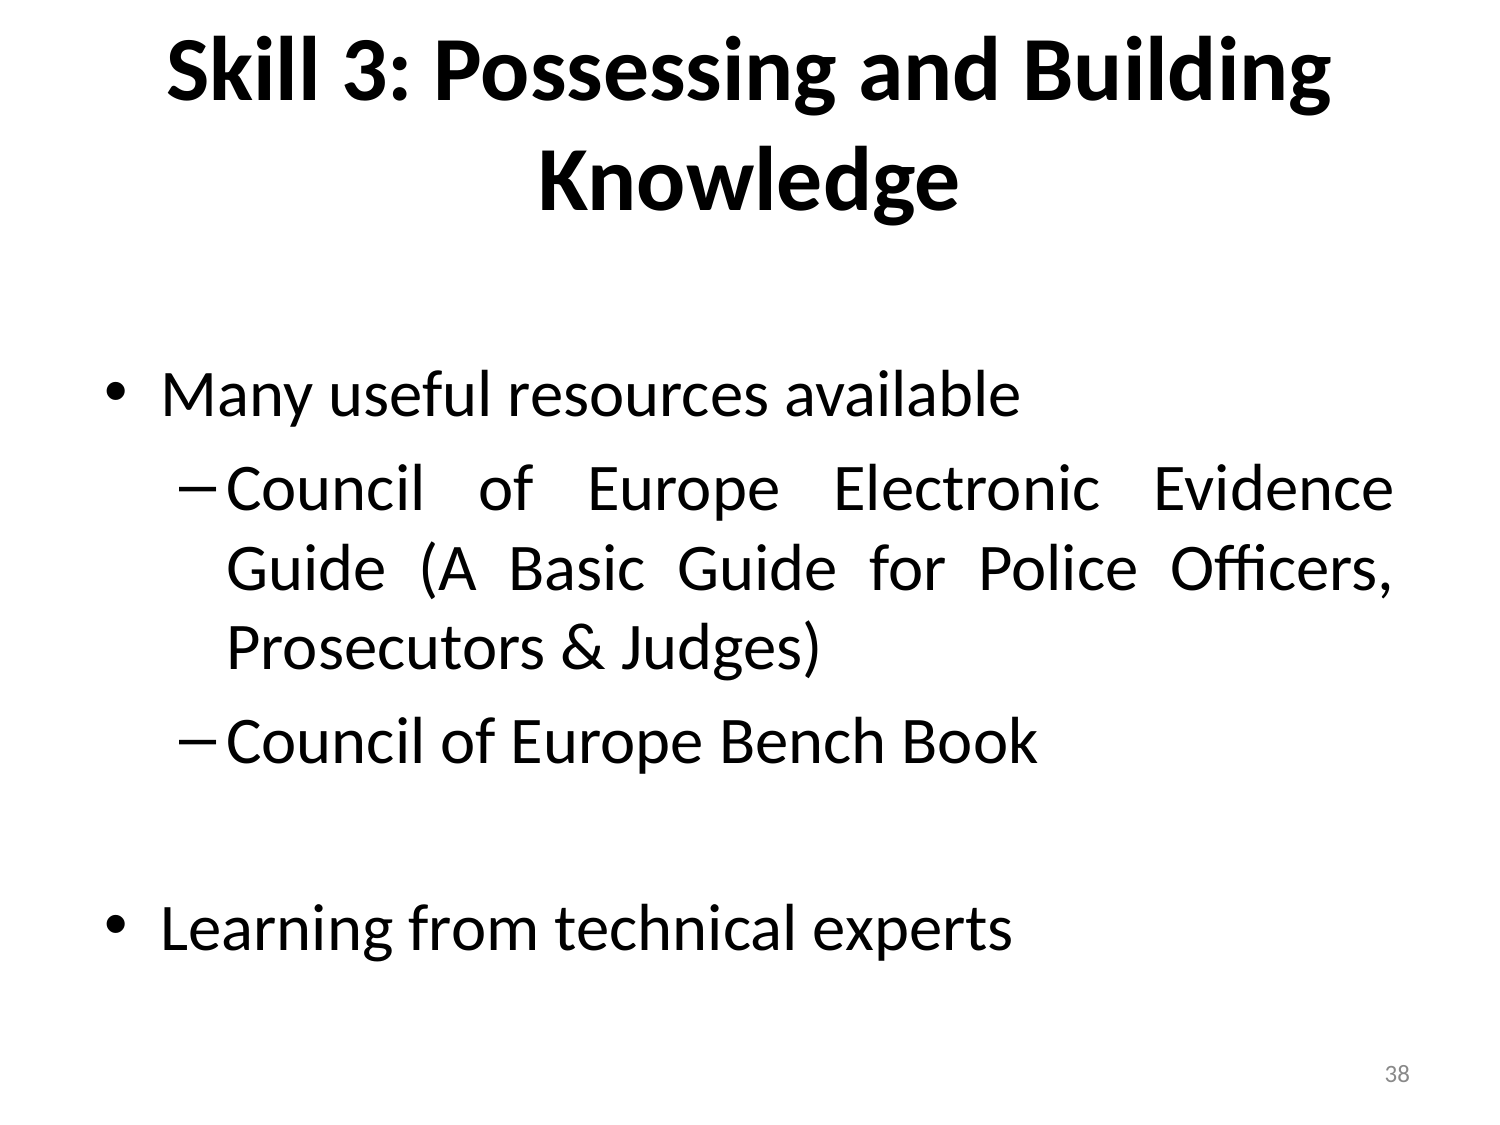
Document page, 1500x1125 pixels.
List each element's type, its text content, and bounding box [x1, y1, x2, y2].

title Skill 3: Possessing and Building Knowledge [75, 24, 1425, 213]
text_box Many useful resources available Council of Europe Electronic Evidence Guide (A Basic Guide for Police Officers, Prosecutors & Judges) Council of Europe Bench Book Learning from technical experts [89, 249, 1411, 1125]
slide_number 38 [1074, 1042, 1425, 1103]
